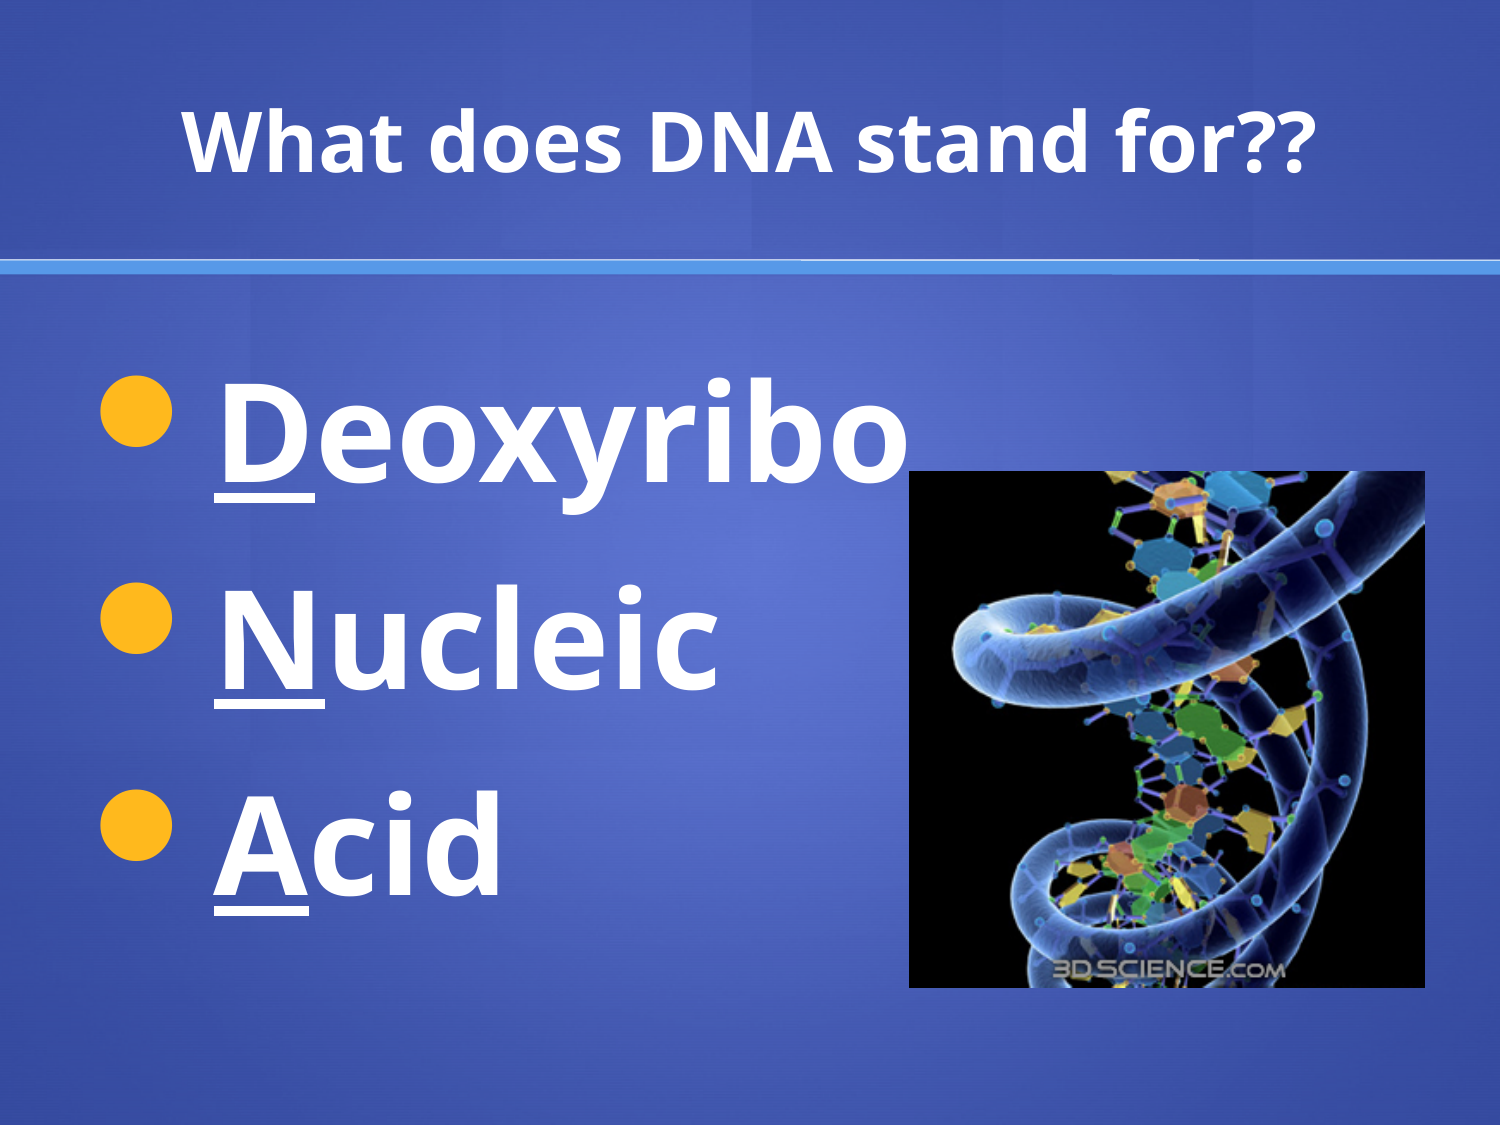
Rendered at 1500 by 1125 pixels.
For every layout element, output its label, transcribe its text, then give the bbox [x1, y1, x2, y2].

title What does DNA stand for?? [75, 45, 1425, 233]
list Deoxyribo Nucleic Acid [75, 337, 1425, 988]
picture [907, 470, 1427, 989]
